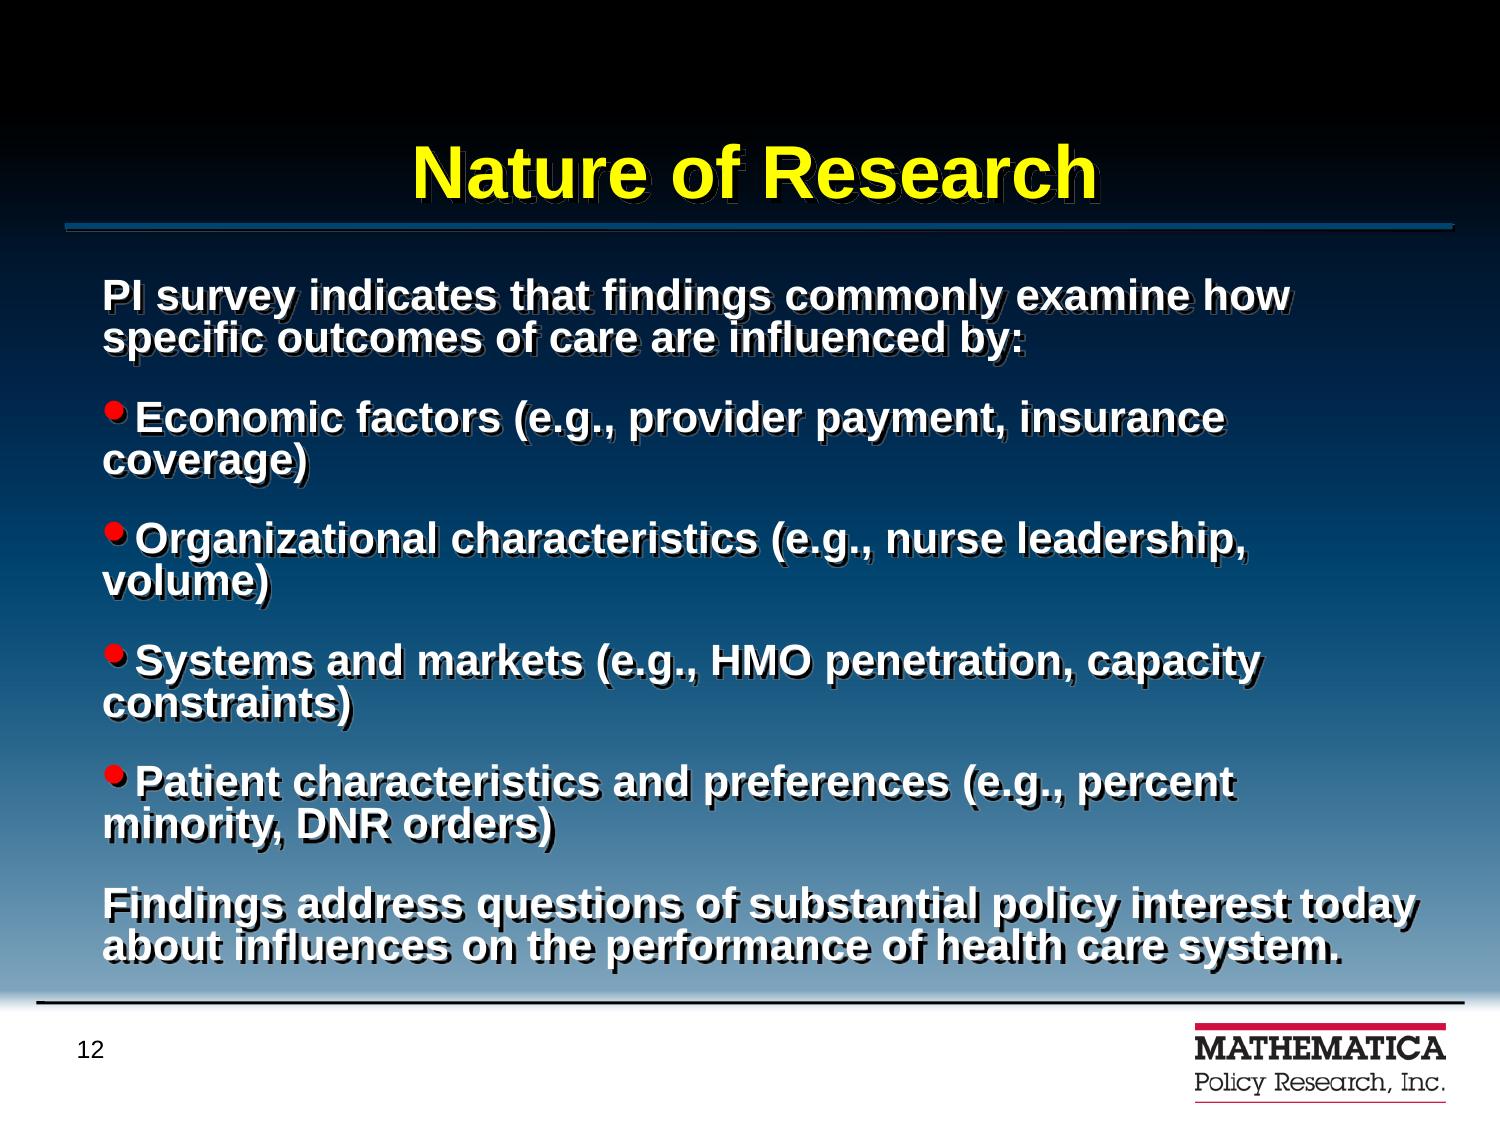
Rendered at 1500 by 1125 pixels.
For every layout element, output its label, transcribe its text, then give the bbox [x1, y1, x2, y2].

title Nature of Research [62, 33, 1450, 222]
picture [0, 0, 1500, 1125]
list PI survey indicates that findings commonly examine how specific outcomes of care are influenced by: Economic factors (e.g., provider payment, insurance coverage) Organizational characteristics (e.g., nurse leadership, volume) Systems and markets (e.g., HMO penetration, capacity constraints) Patient characteristics and preferences (e.g., percent minority, DNR orders) Findings address questions of substantial policy interest today about influences on the performance of health care system. [83, 329, 1436, 917]
